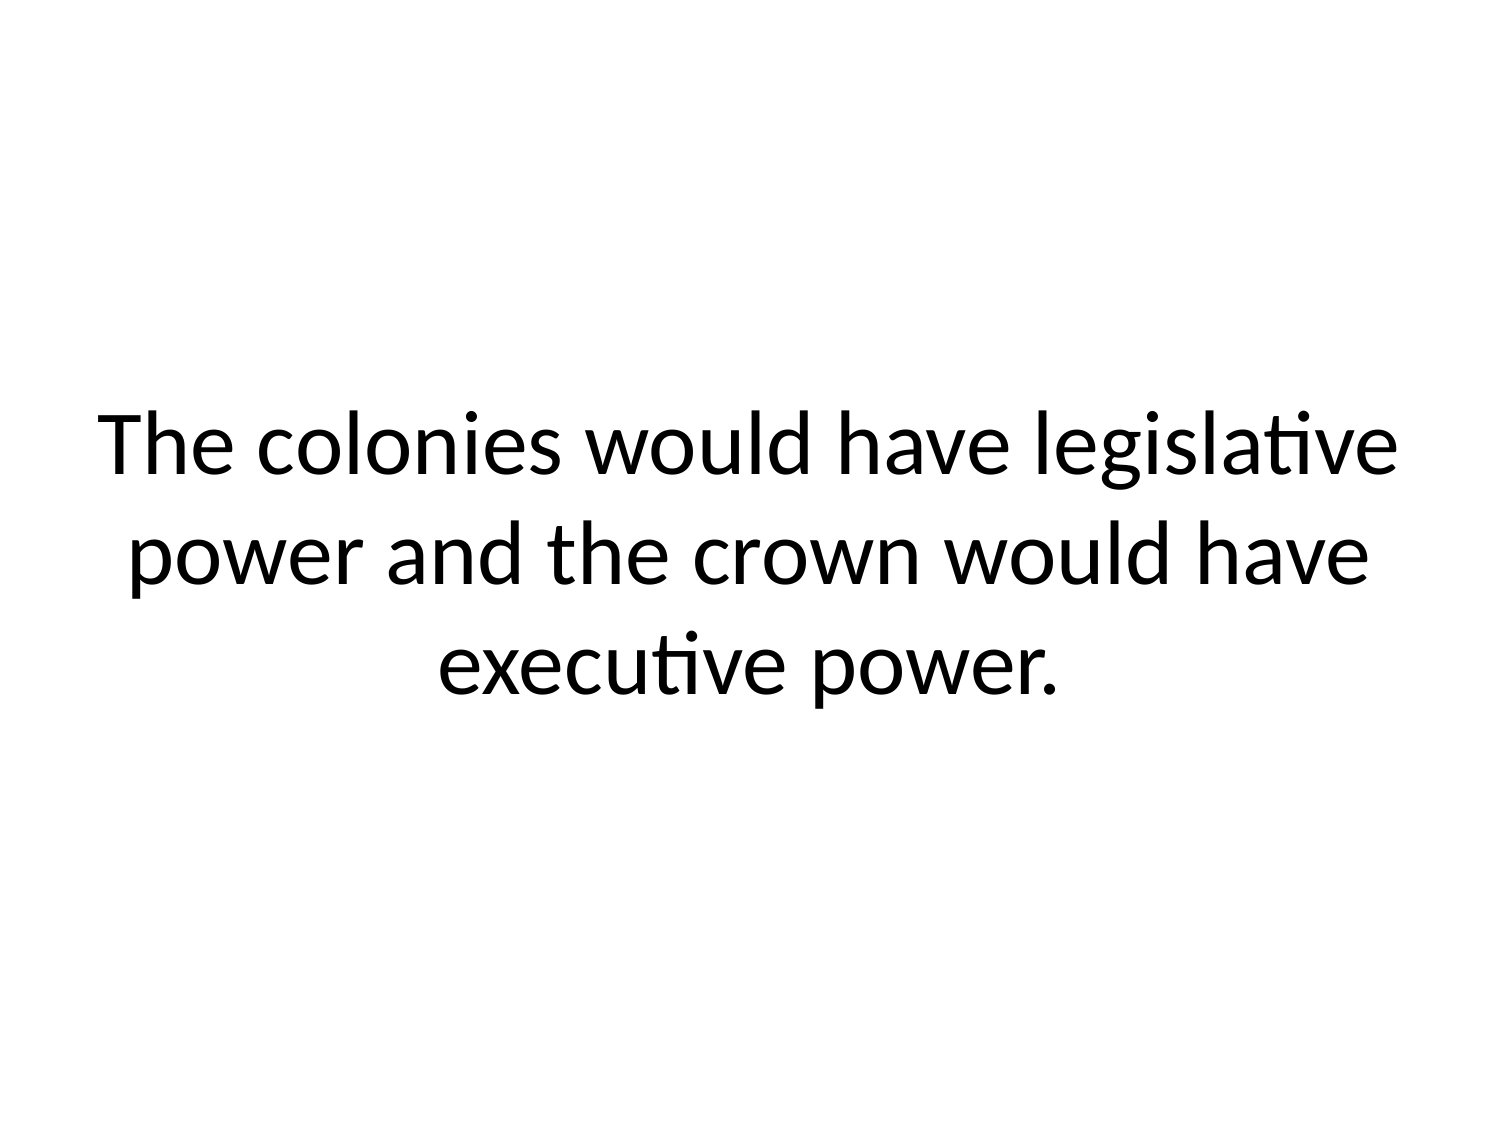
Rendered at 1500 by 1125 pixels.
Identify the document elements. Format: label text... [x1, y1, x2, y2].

title The colonies would have legislative power and the crown would have executive power. [74, 44, 1426, 1051]
